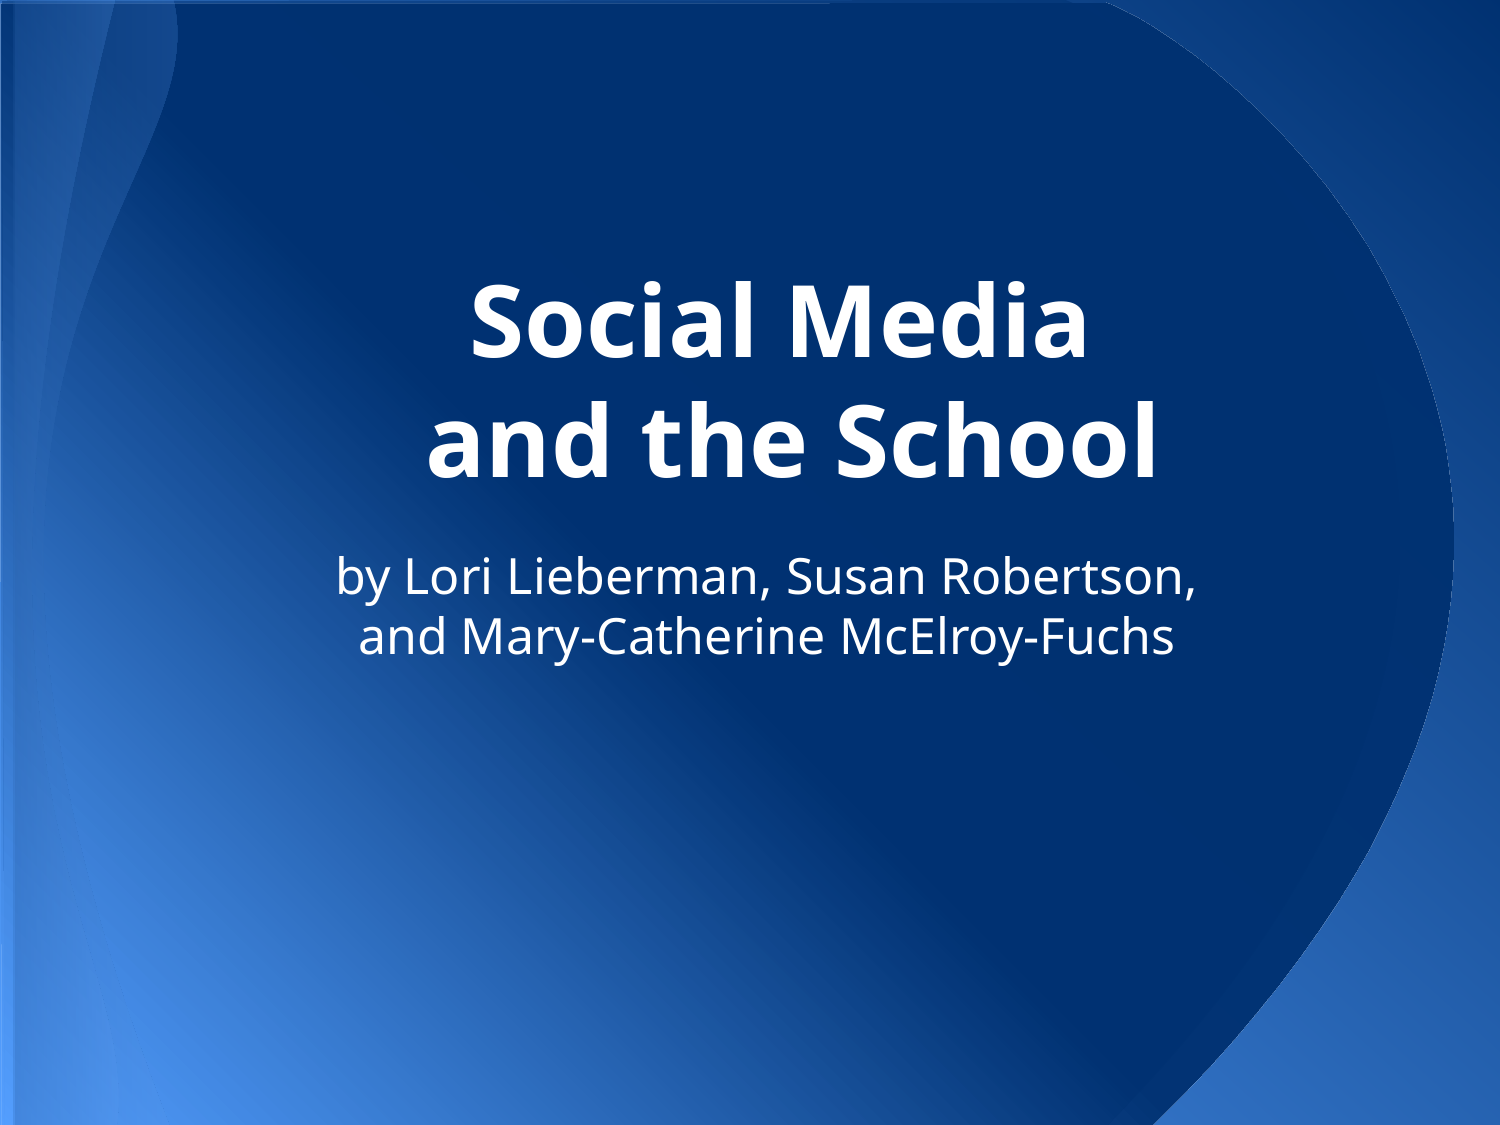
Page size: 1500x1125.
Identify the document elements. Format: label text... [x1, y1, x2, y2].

title Social Media and the School [177, 242, 1335, 513]
subtitle by Lori Lieberman, Susan Robertson, and Mary-Catherine McElroy-Fuchs [177, 530, 1332, 1125]
